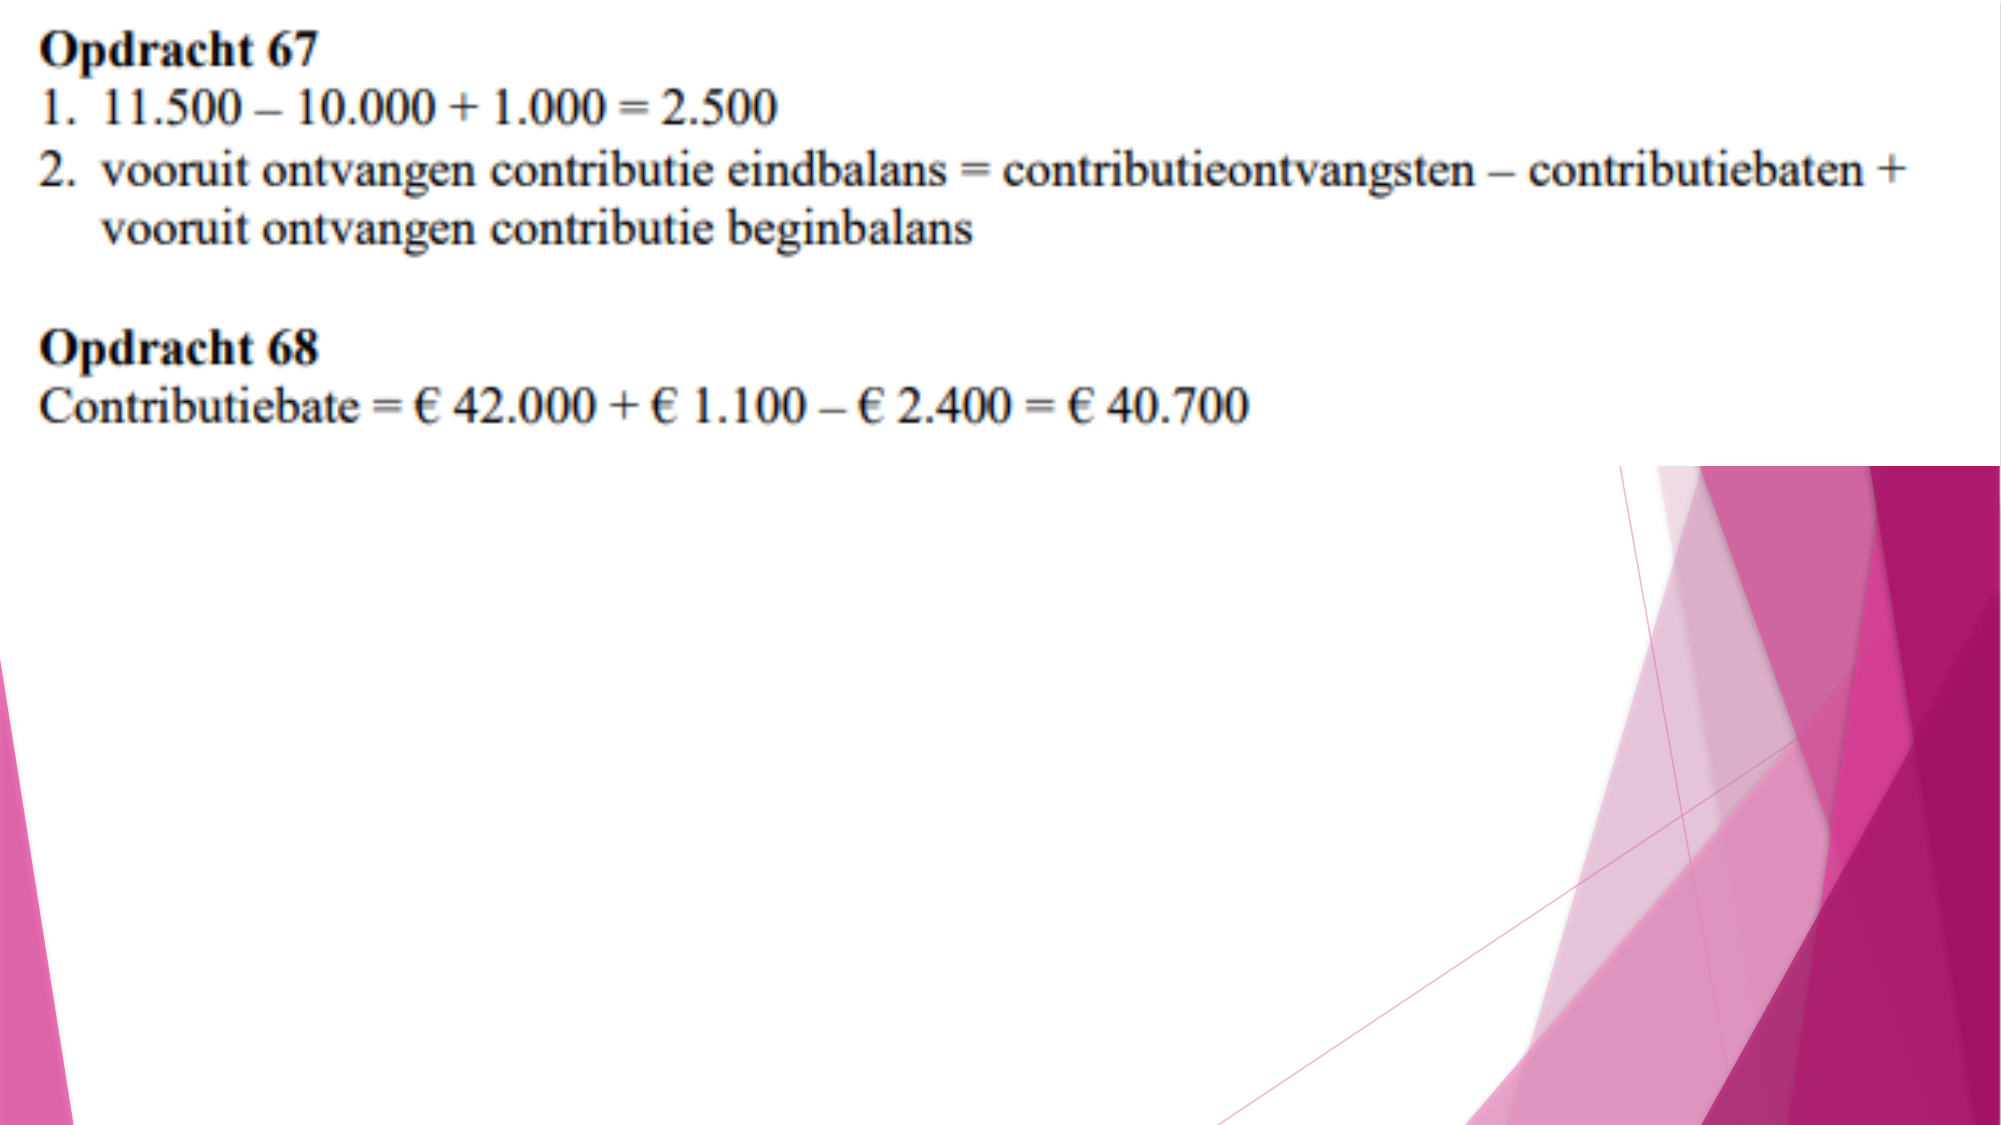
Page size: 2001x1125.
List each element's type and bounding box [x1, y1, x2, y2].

picture [0, 0, 2000, 466]
